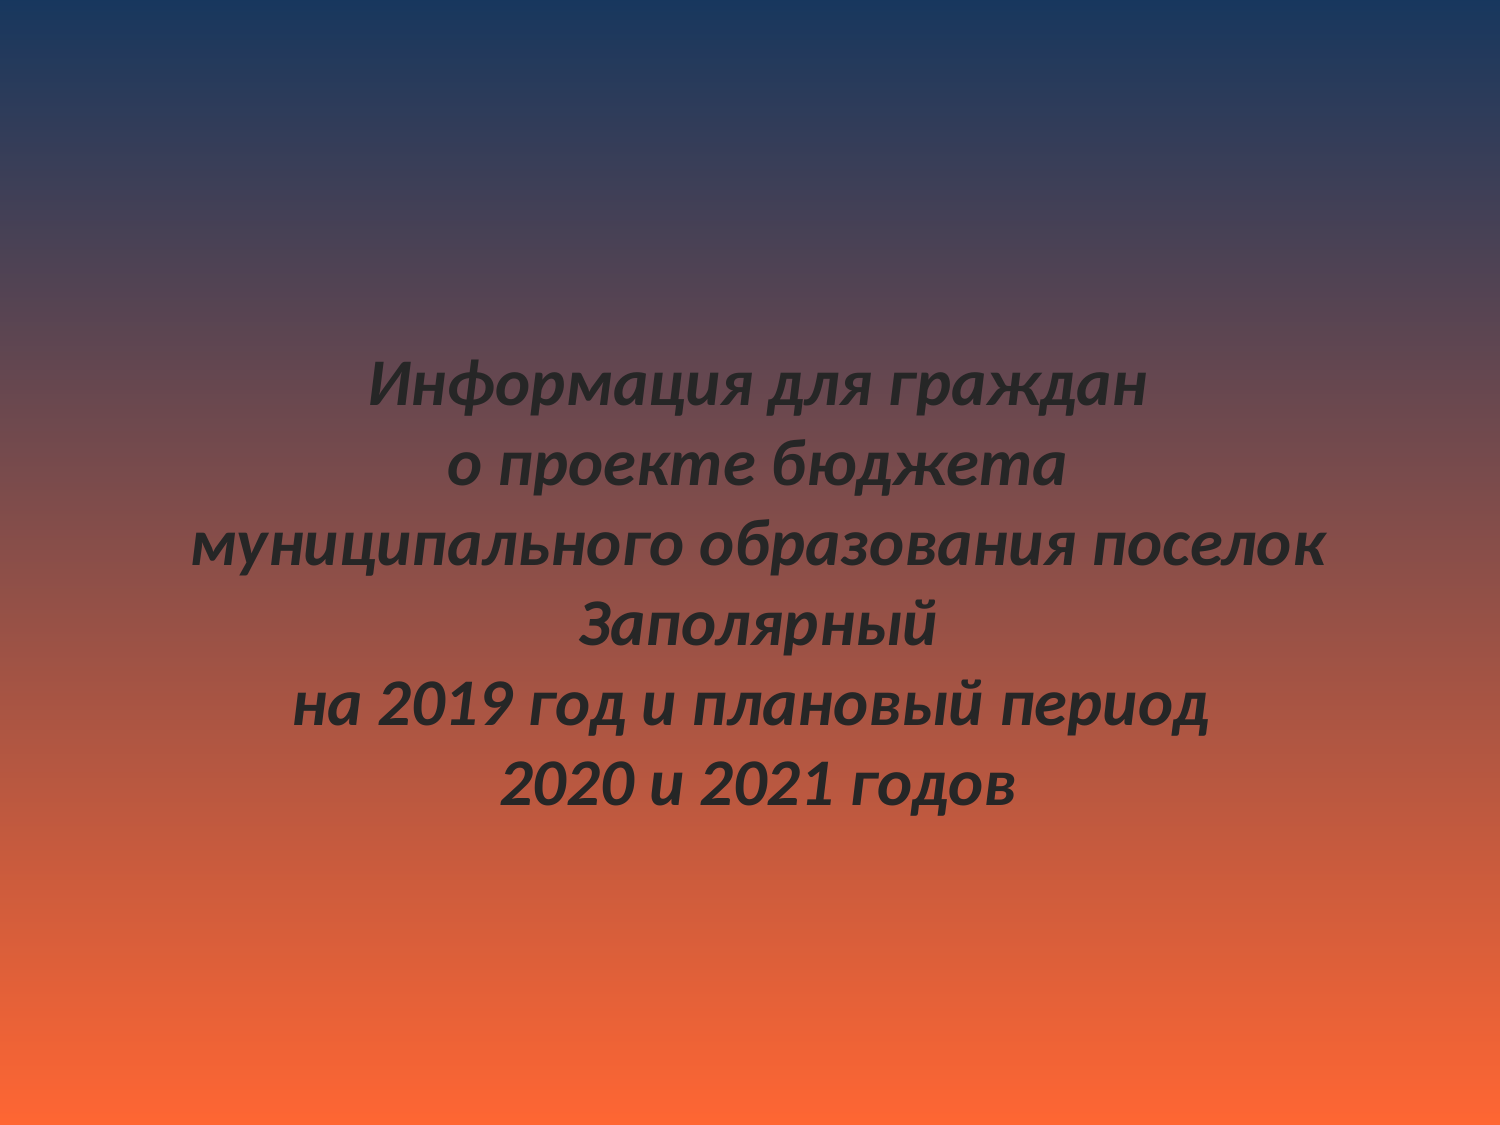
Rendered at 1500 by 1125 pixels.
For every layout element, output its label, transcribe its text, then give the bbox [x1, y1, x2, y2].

title Информация для граждан о проекте бюджета муниципального образования поселок Заполярный на 2019 год и плановый период 2020 и 2021 годов [123, 266, 1393, 891]
